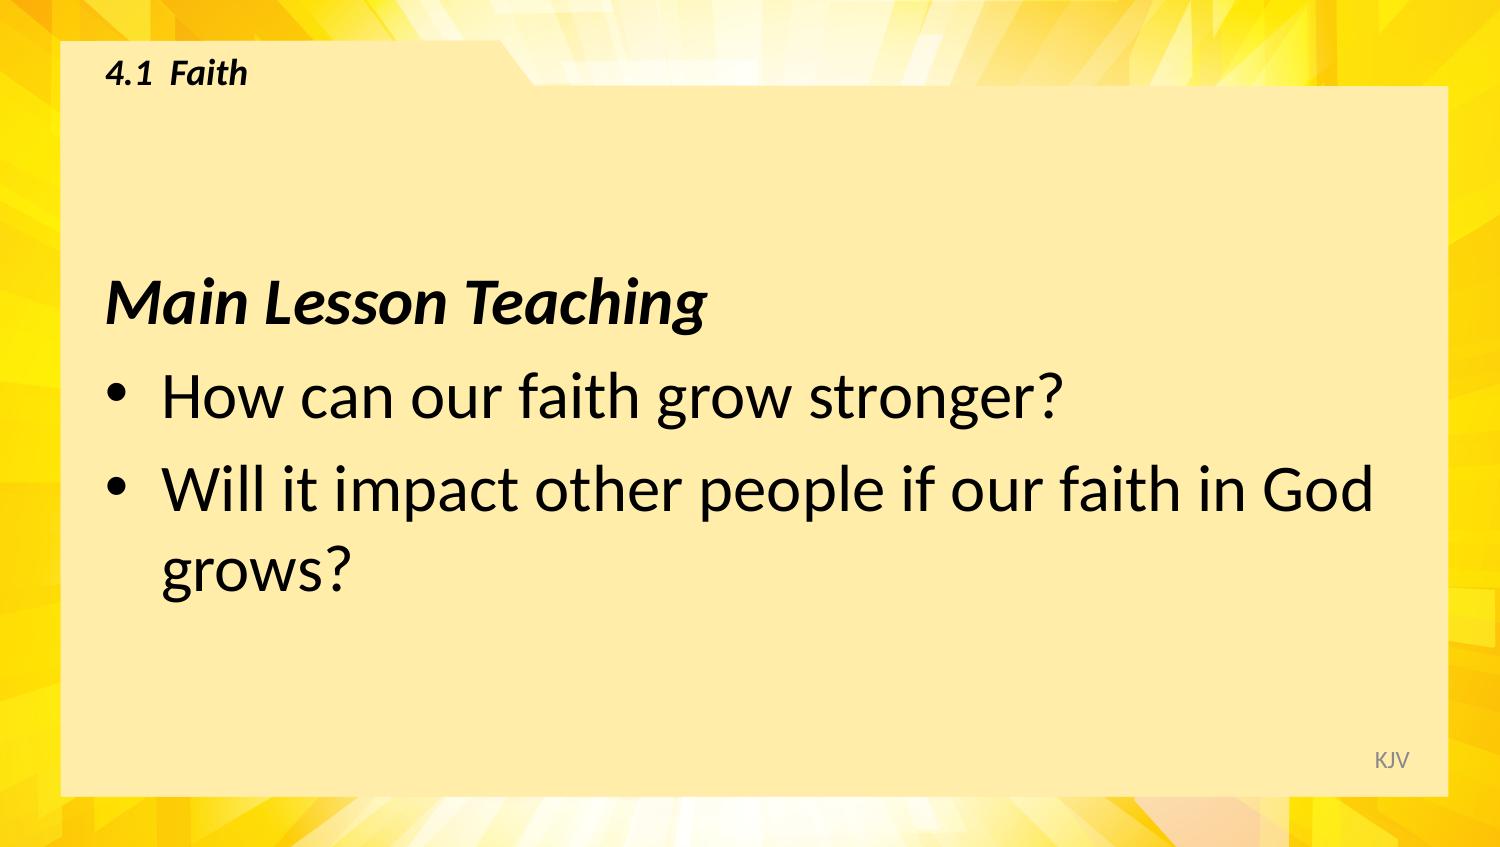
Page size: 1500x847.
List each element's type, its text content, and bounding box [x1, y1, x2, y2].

picture [0, 0, 1500, 847]
title 4.1 Faith [89, 33, 1420, 108]
list Main Lesson Teaching How can our faith grow stronger? Will it impact other people if our faith in God grows? [89, 141, 1403, 722]
footer KJV [950, 736, 1425, 782]
